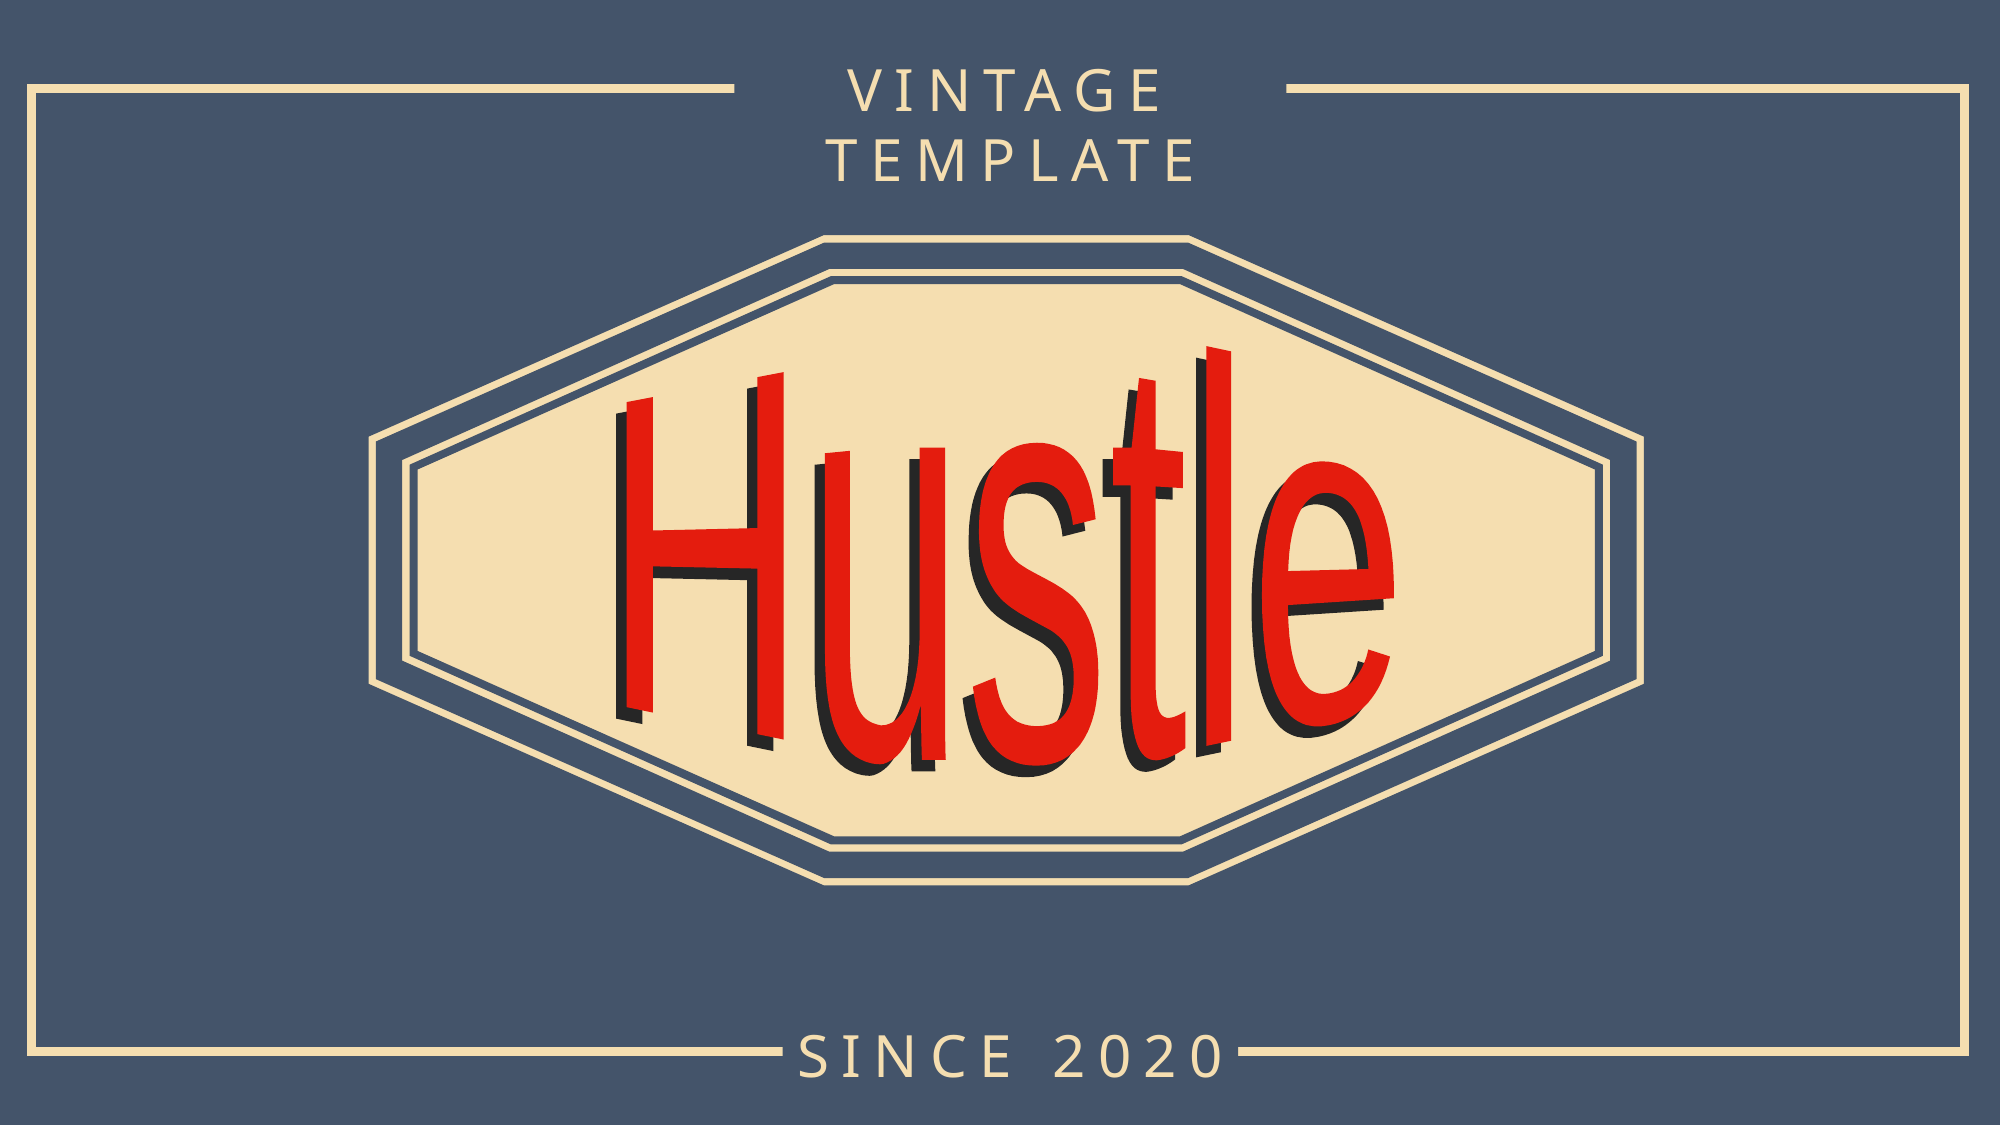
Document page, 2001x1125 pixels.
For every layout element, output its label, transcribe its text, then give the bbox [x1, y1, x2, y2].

text_box [30, 87, 1965, 1053]
text_box VINTAGE TEMPLATE [734, 45, 1287, 201]
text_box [360, 227, 1652, 894]
text_box SINCE 2020 [782, 1012, 1239, 1097]
